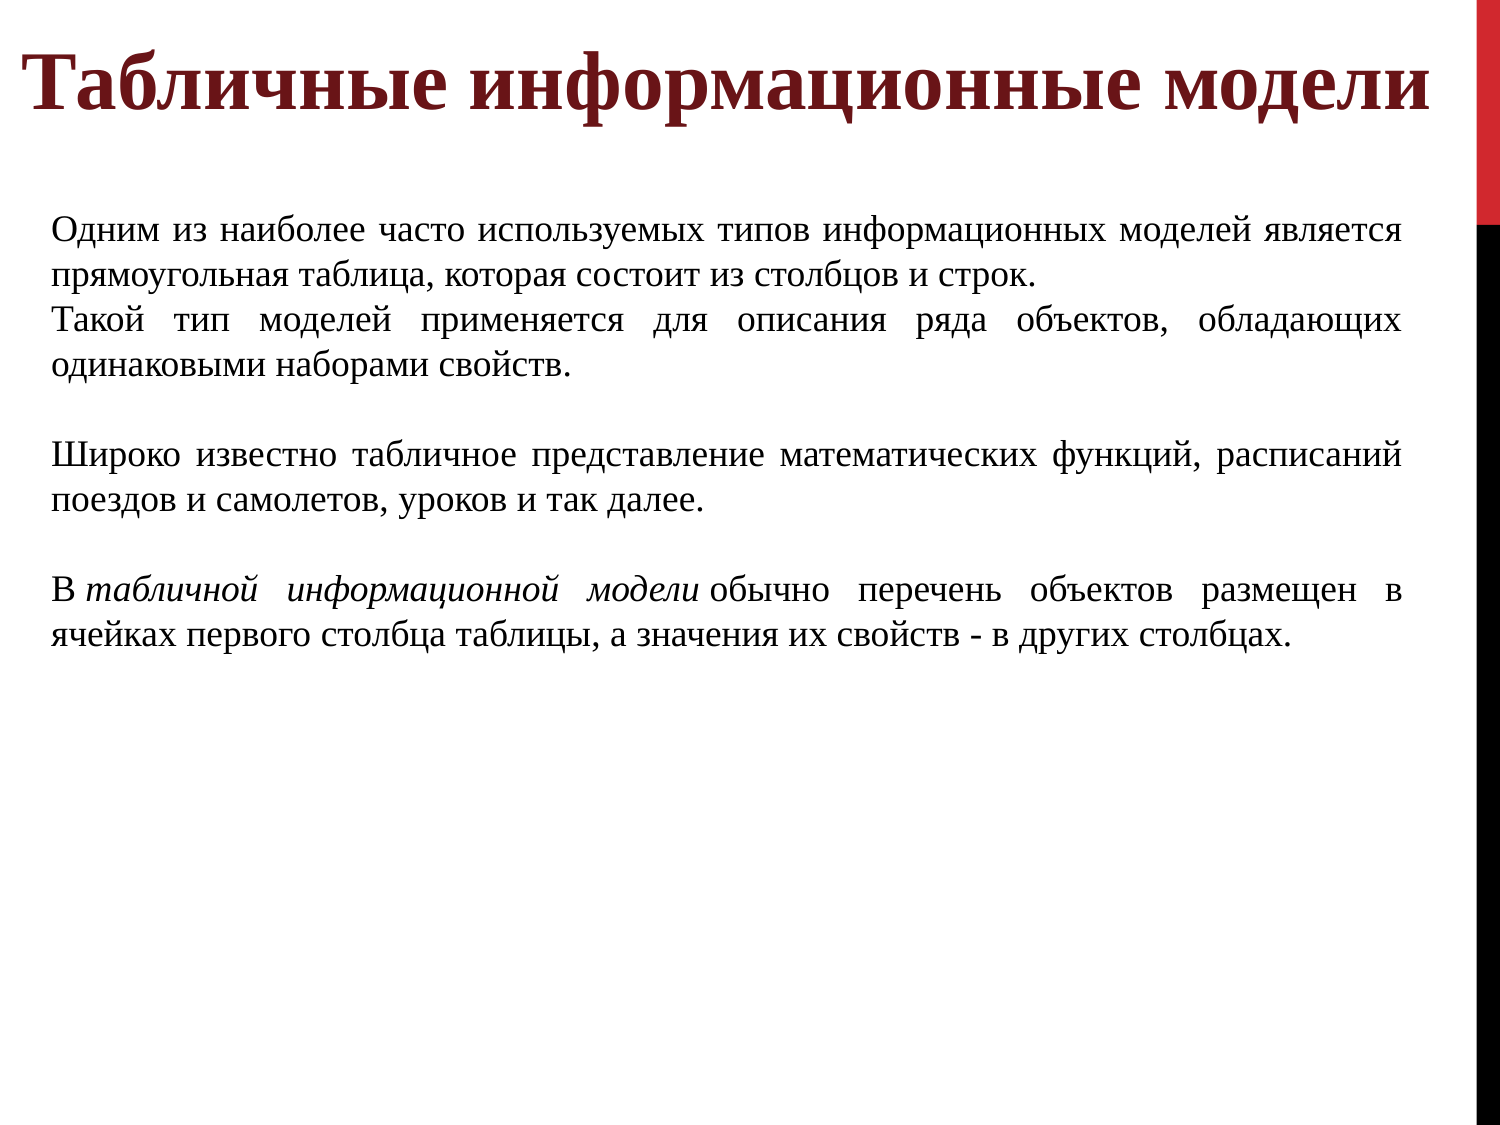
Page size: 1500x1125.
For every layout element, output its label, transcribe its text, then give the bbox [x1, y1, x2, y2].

text_box Табличные информационные модели [7, 19, 1448, 134]
text_box Одним из наиболее часто используемых типов информационных моделей является прямоугольная таблица, которая состоит из столбцов и строк. Такой тип моделей применяется для описания ряда объектов, обладающих одинаковыми наборами свойств. Широко известно табличное представление математических функций, расписаний поездов и самолетов, уроков и так далее. В табличной информационной модели обычно перечень объектов размещен в ячейках первого столбца таблицы, а значения их свойств - в других столбцах. [36, 196, 1419, 661]
